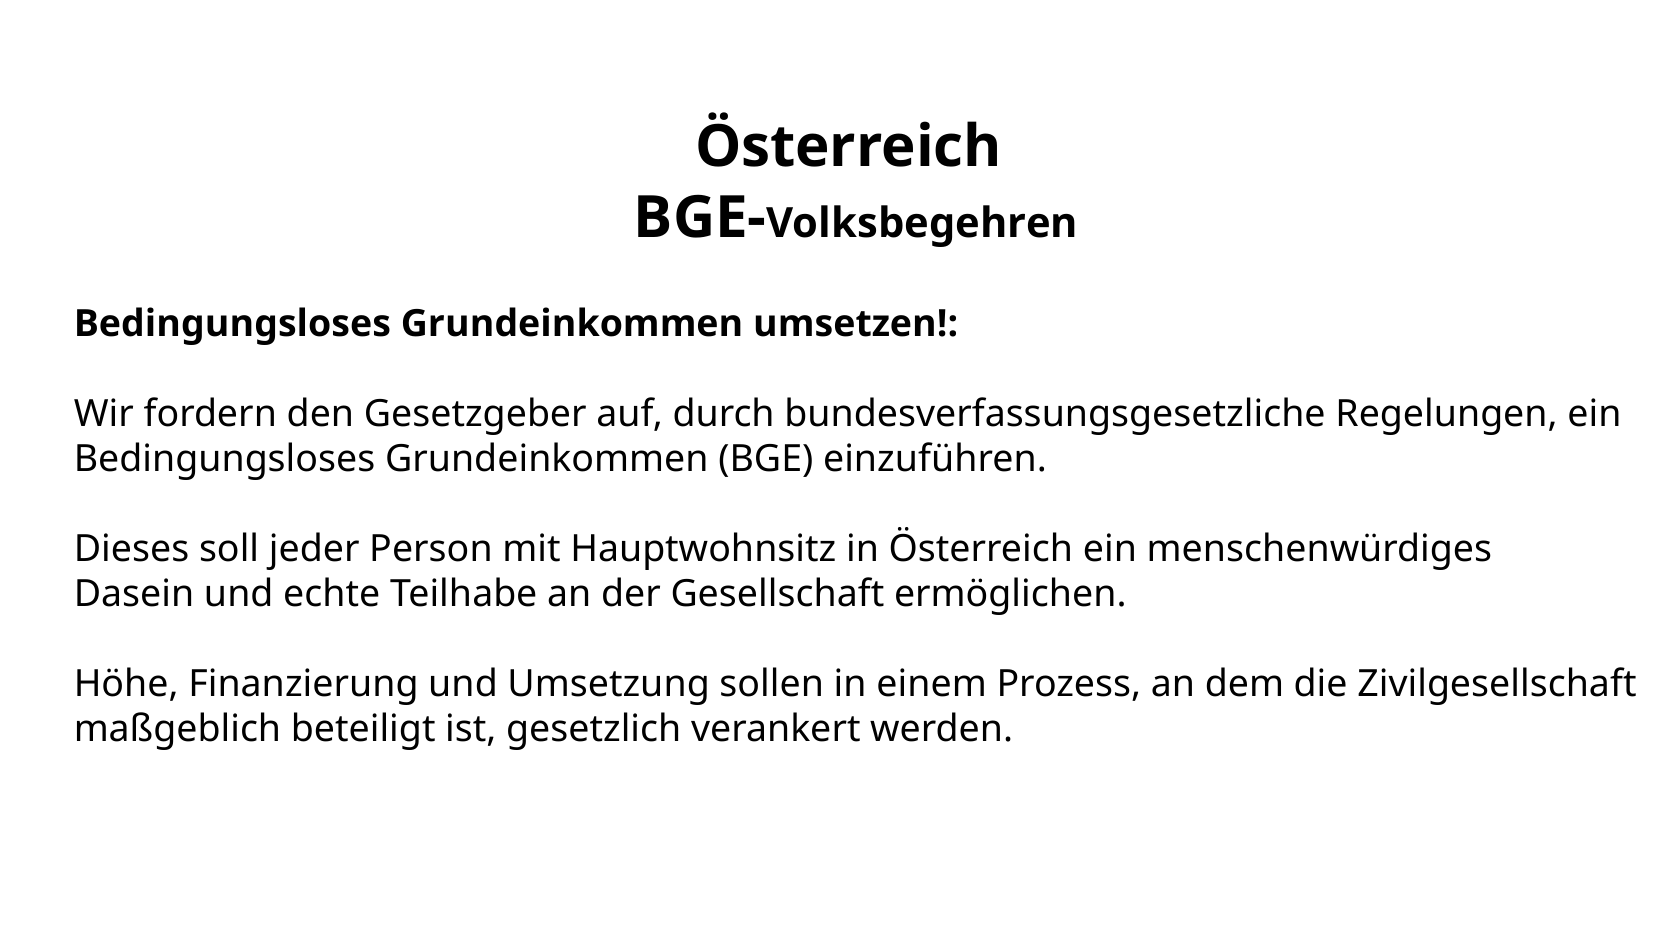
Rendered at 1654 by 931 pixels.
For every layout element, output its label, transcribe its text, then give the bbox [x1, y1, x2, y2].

text_box Österreich BGE-Volksbegehren Bedingungsloses Grundeinkommen umsetzen!: Wir fordern den Gesetzgeber auf, durch bundesverfassungsgesetzliche Regelungen, ein Bedingungsloses Grundeinkommen (BGE) einzuführen. Dieses soll jeder Person mit Hauptwohnsitz in Österreich ein menschenwürdiges Dasein und echte Teilhabe an der Gesellschaft ermöglichen. Höhe, Finanzierung und Umsetzung sollen in einem Prozess, an dem die Zivilgesellschaft maßgeblich beteiligt ist, gesetzlich verankert werden. [59, 99, 1654, 804]
